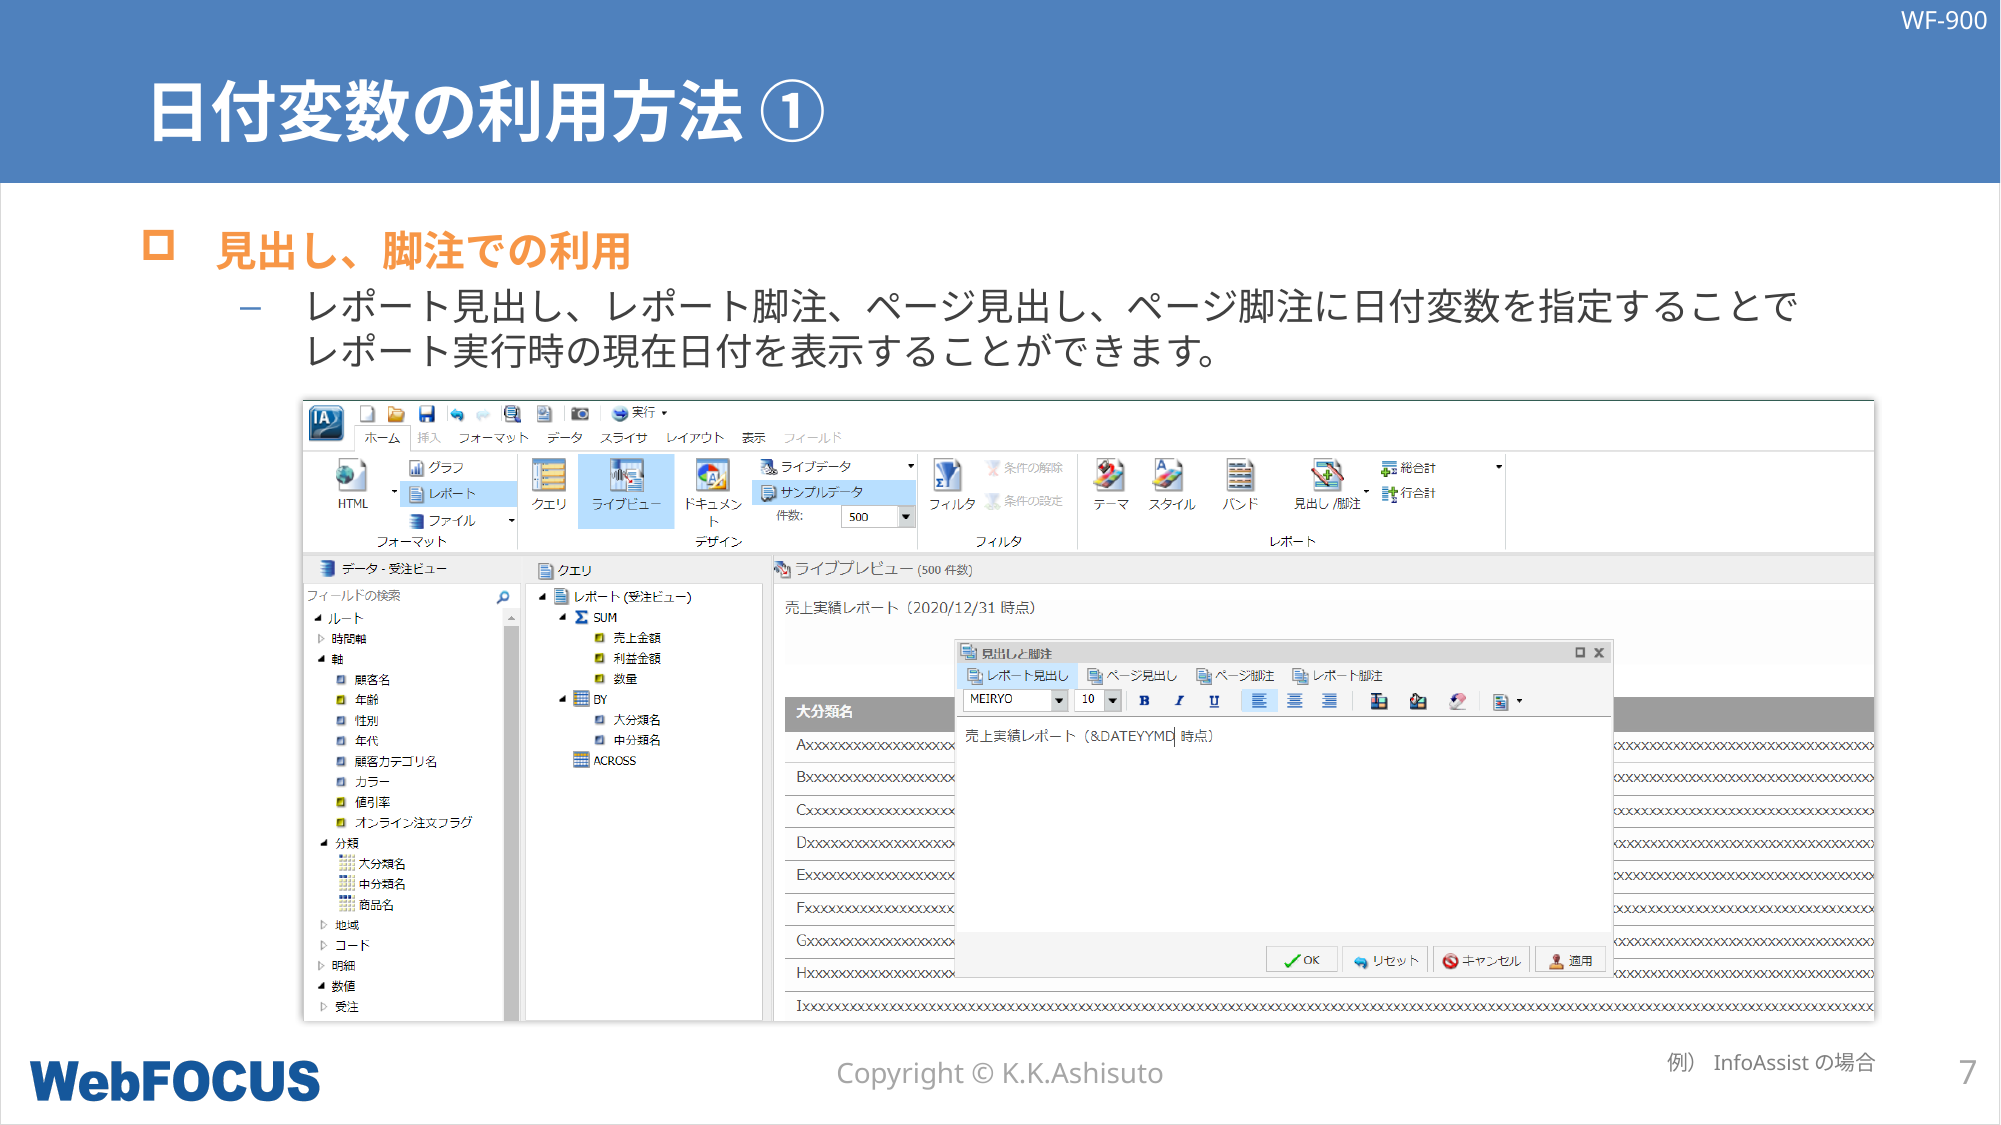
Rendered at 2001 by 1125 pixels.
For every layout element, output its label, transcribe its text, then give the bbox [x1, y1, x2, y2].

text_box 例）InfoAssistの場合 [1661, 1037, 1886, 1082]
title 日付変数の利用方法 ① [129, 50, 1924, 169]
picture [25, 1050, 323, 1111]
list 見出し、脚注での利用 レポート見出し、レポート脚注、ページ見出し、ページ脚注に日付変数を指定することで レポート実行時の現在日付を表示することができます。 [125, 217, 1926, 1020]
picture [302, 400, 1874, 1021]
